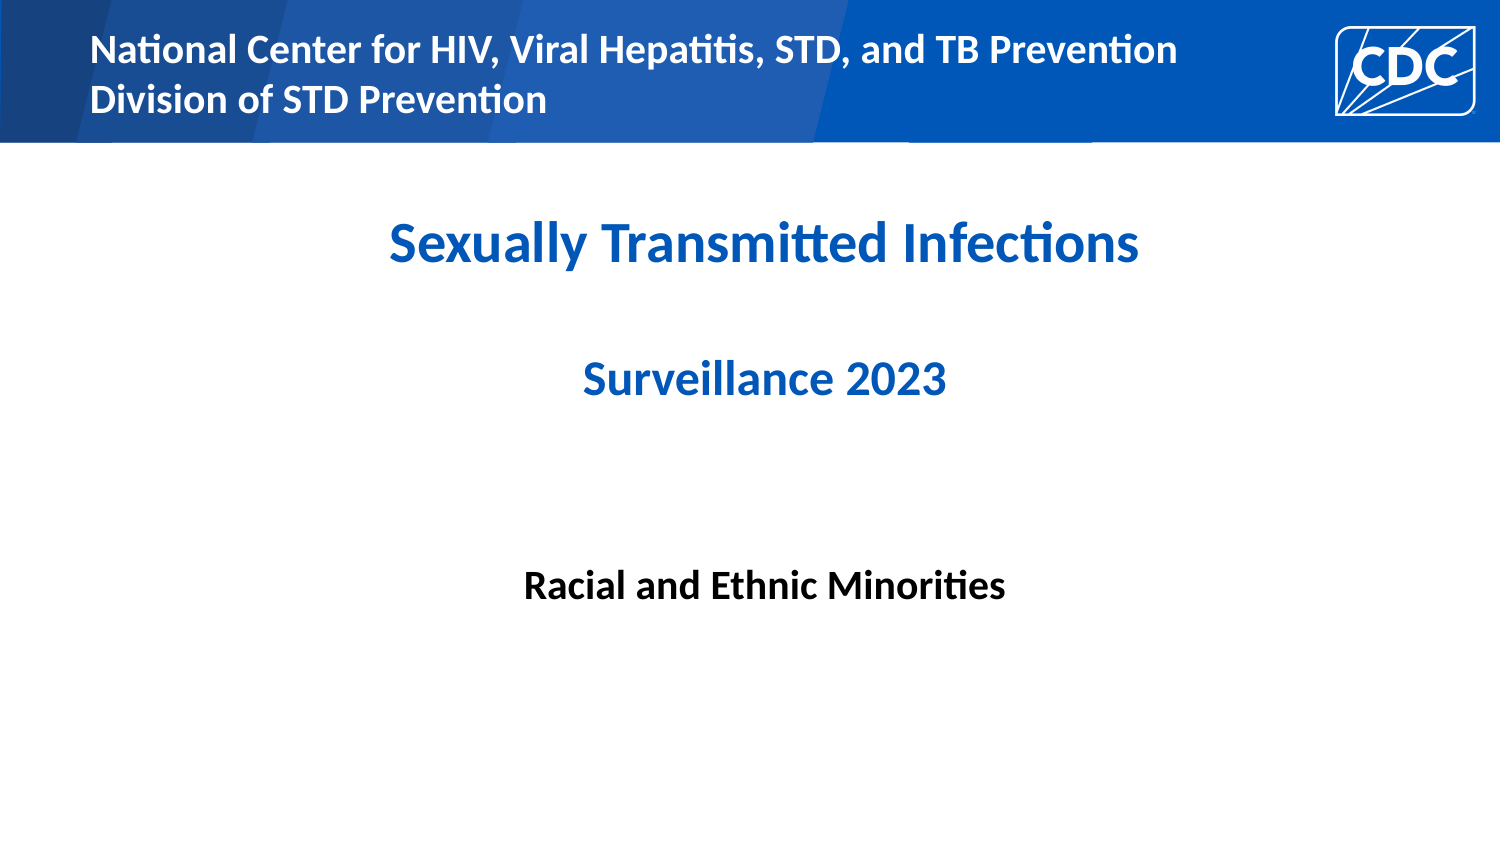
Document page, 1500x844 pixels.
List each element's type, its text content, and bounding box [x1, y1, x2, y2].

title Sexually Transmitted Infections [75, 171, 1455, 317]
subtitle Surveillance 2023 [240, 344, 1290, 402]
text_box Racial and Ethnic Minorities [389, 550, 1140, 616]
picture [1335, 26, 1476, 116]
